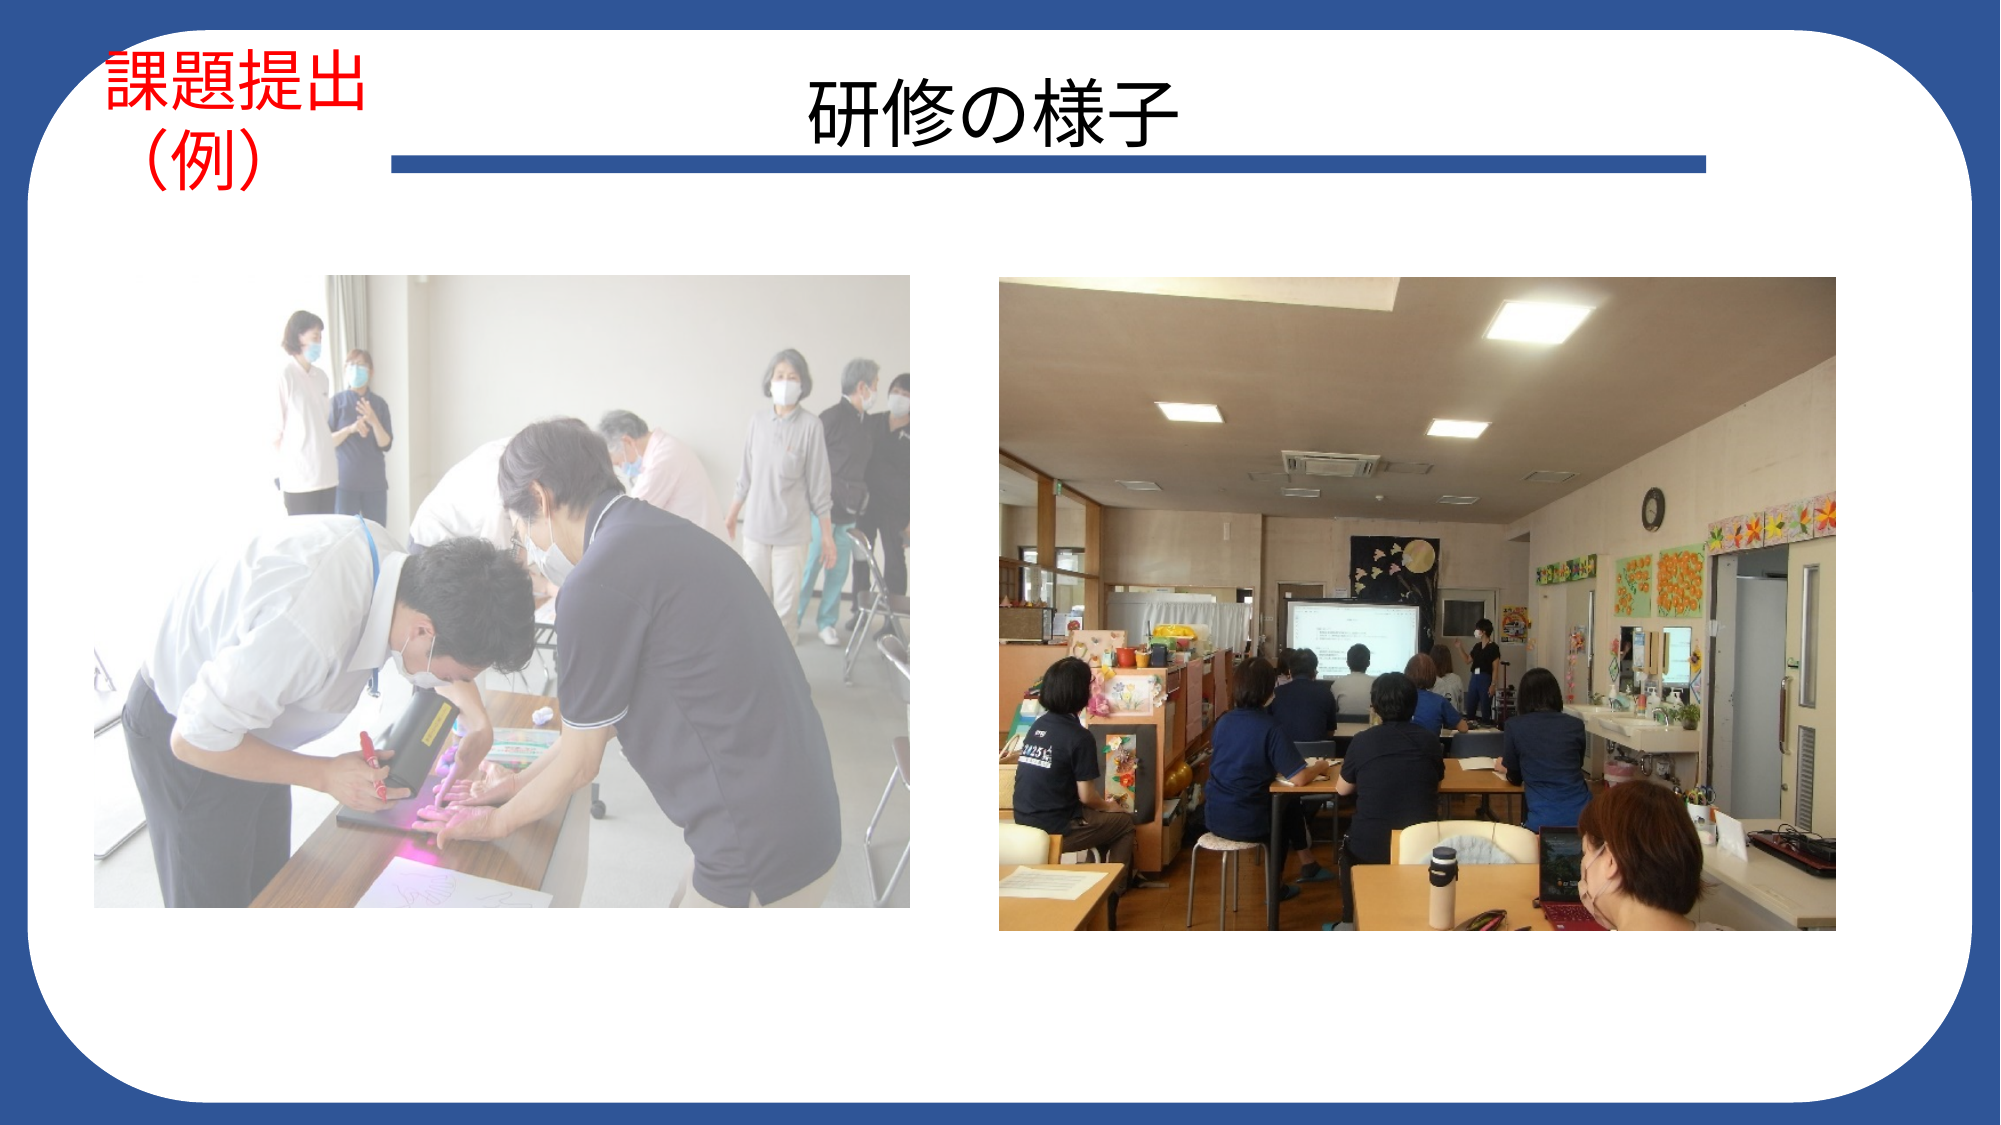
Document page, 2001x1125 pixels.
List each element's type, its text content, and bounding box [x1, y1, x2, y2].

text_box 課題提出 （例） [88, 31, 639, 206]
text_box 研修の様子 [791, 14, 1246, 164]
picture [999, 277, 1836, 931]
picture [94, 275, 910, 908]
text_box [639, 154, 1707, 174]
